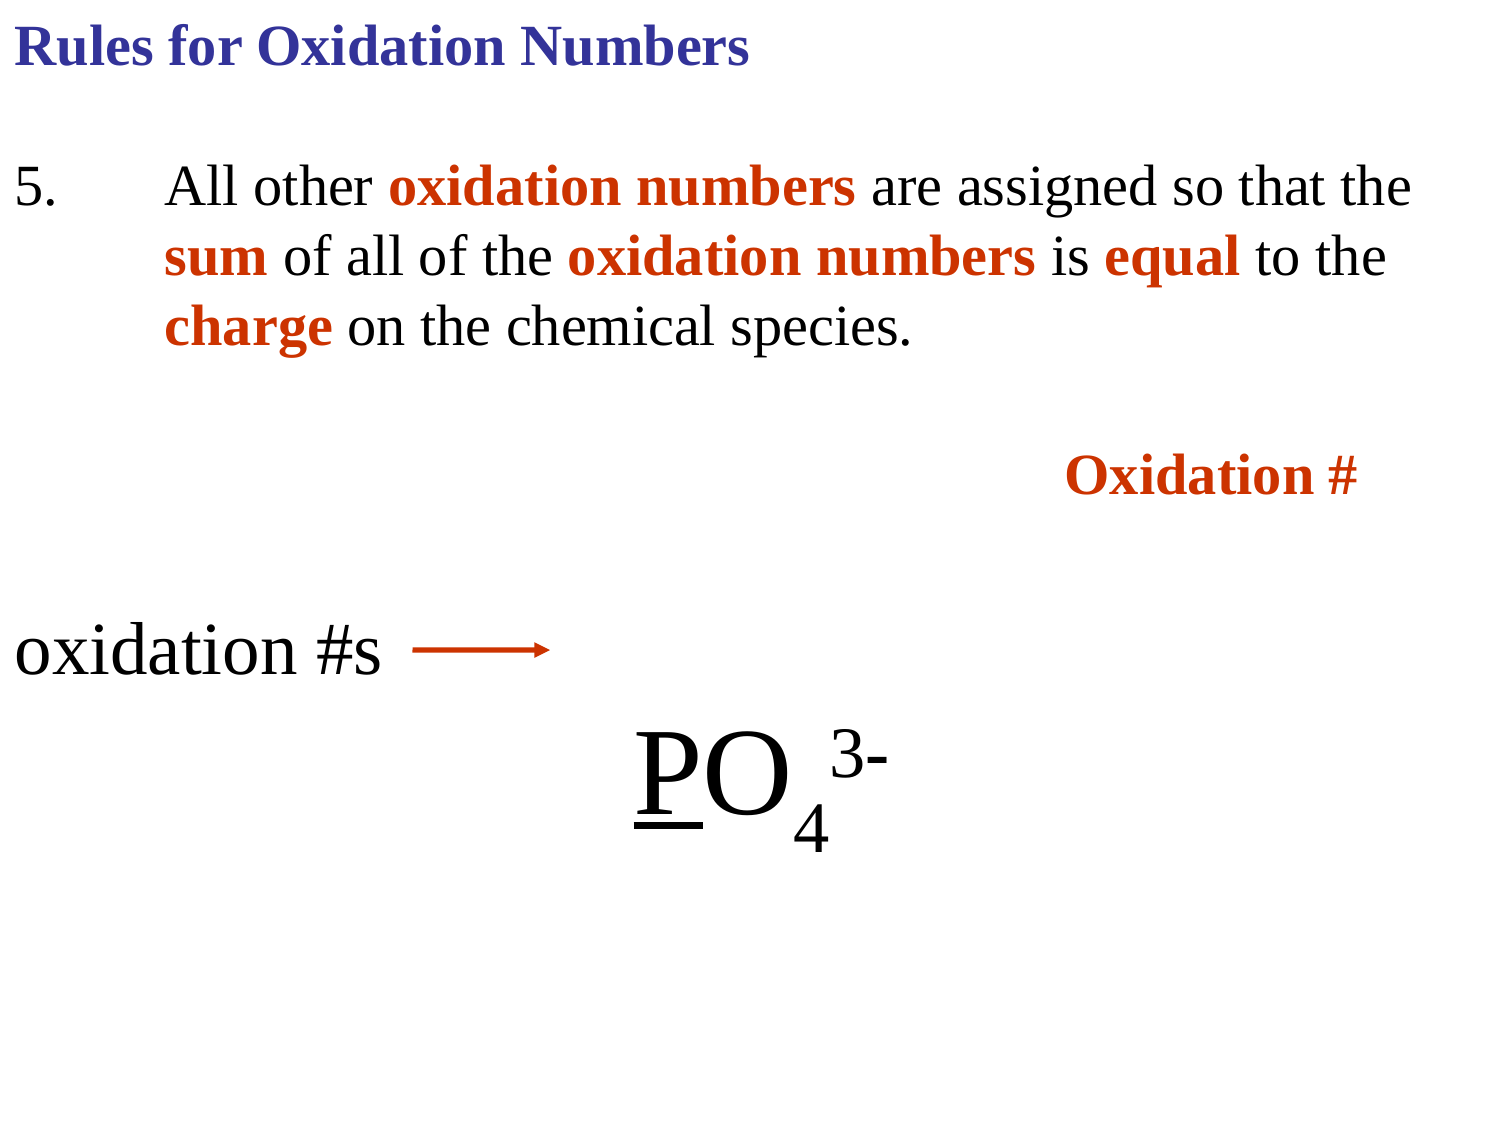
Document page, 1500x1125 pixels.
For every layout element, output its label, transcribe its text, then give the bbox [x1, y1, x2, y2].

text_box Oxidation # oxidation #s PO43- [0, 412, 1500, 1014]
text_box Rules for Oxidation Numbers 5. All other oxidation numbers are assigned so that the sum of all of the oxidation numbers is equal to the charge on the chemical species. [0, 0, 1500, 365]
text_box [412, 643, 550, 657]
